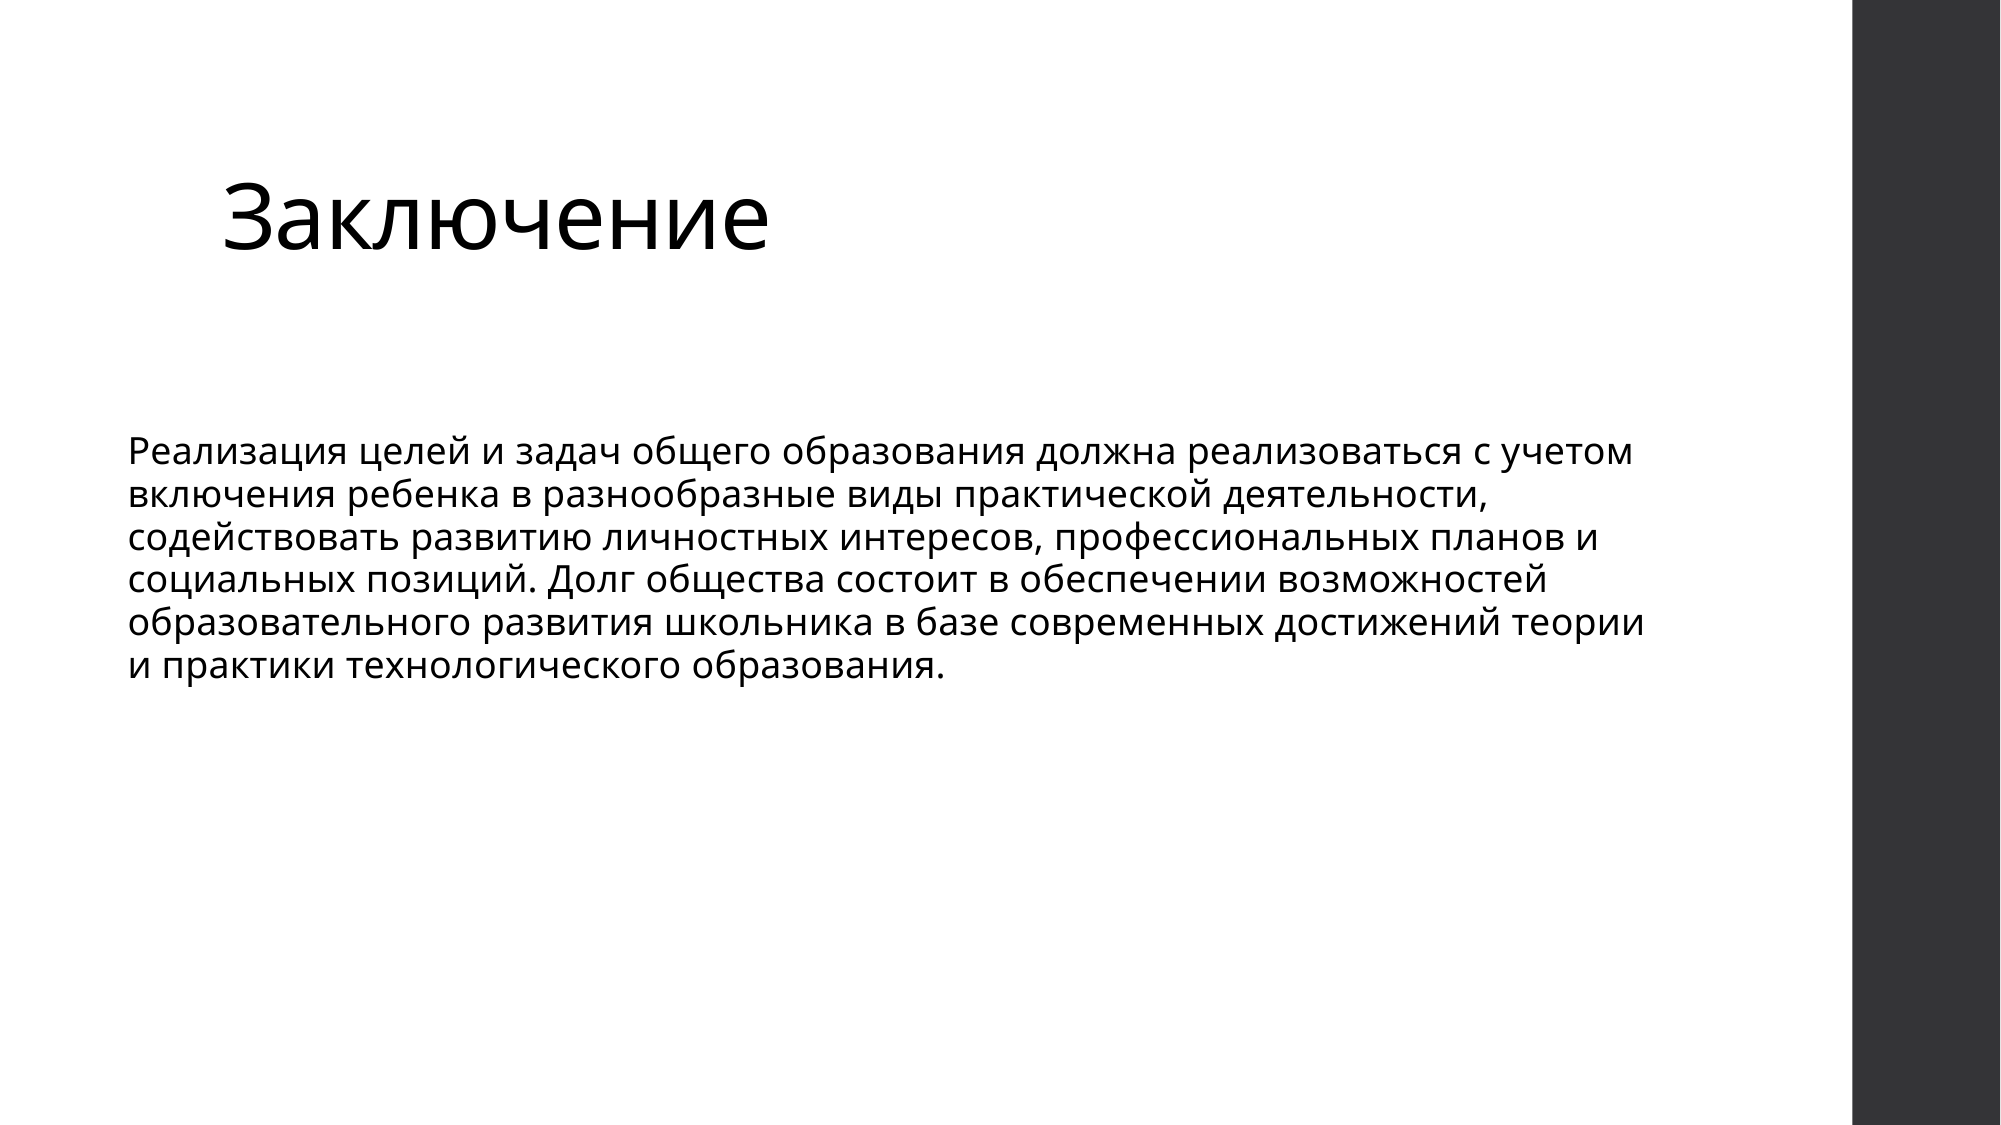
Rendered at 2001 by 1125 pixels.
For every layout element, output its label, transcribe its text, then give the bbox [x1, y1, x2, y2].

title Заключение [206, 60, 1797, 278]
list Реализация целей и задач общего образования должна реализоваться с учетом включения ребенка в разнообразные виды практической деятельности, содействовать развитию личностных интересов, профессиональных планов и социальных позиций. Долг общества состоит в обеспечении возможностей образовательного развития школьника в базе современных достижений теории и практики технологического образования. [112, 423, 1671, 859]
